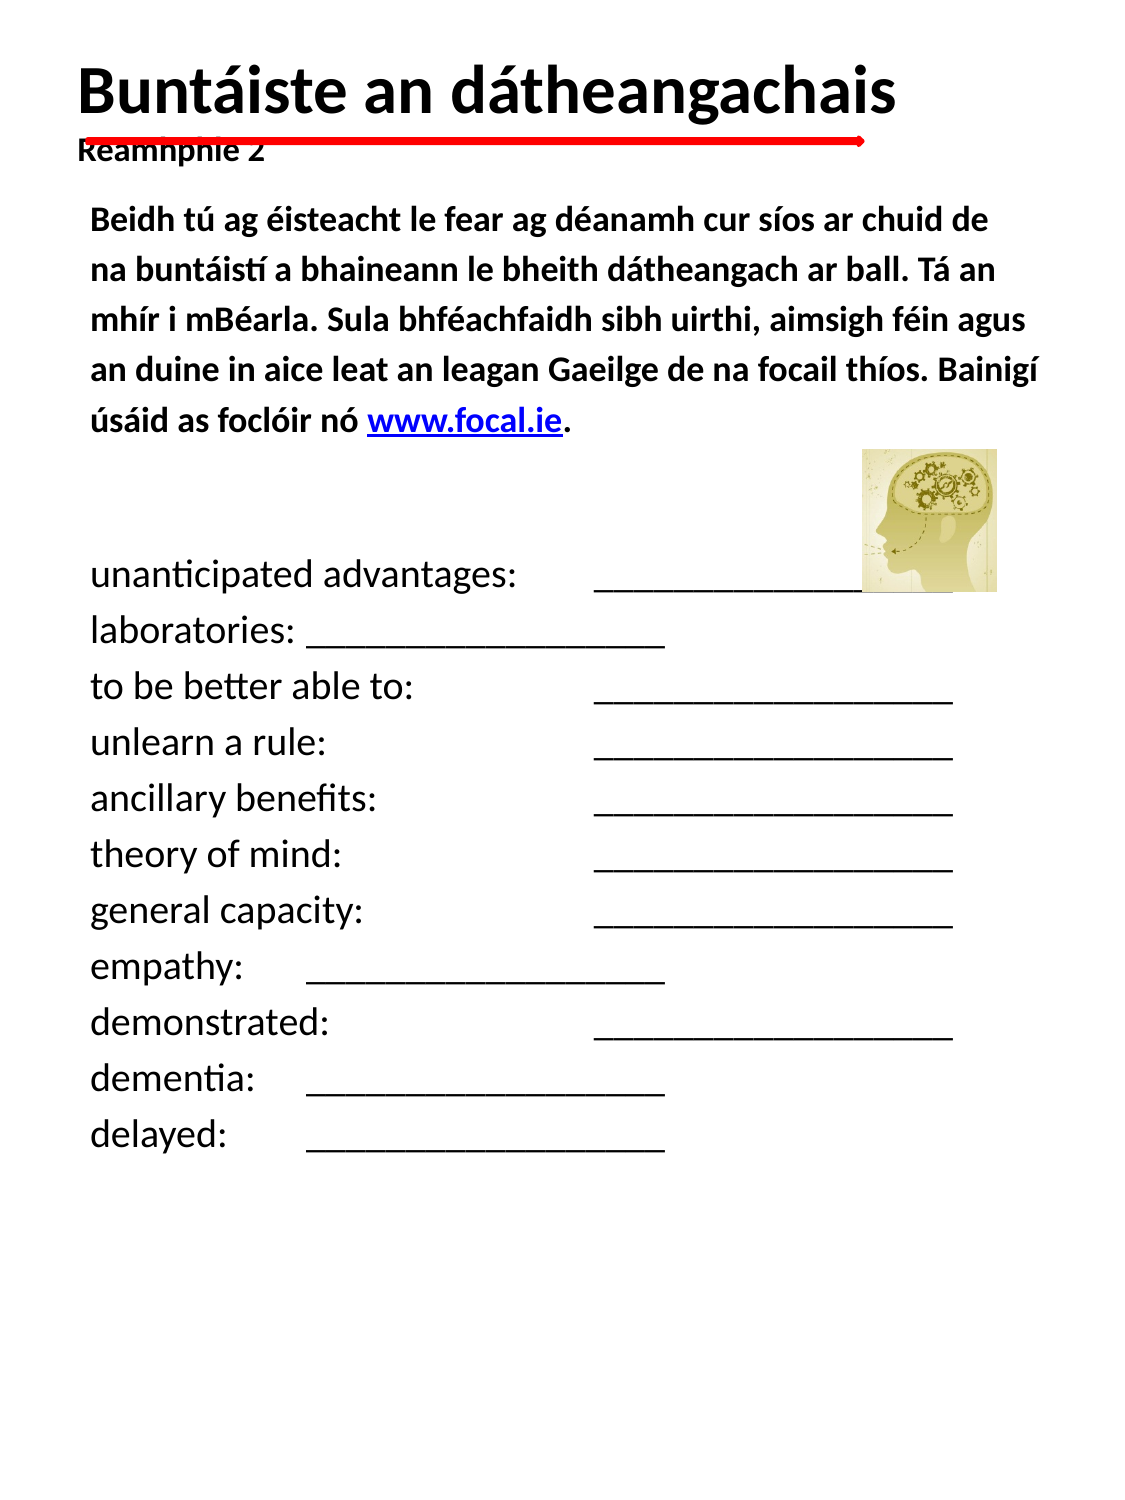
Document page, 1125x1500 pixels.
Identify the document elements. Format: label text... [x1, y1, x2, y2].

list Beidh tú ag éisteacht le fear ag déanamh cur síos ar chuid de na buntáistí a bhaineann le bheith dátheangach ar ball. Tá an mhír i mBéarla. Sula bhféachfaidh sibh uirthi, aimsigh féin agus an duine in aice leat an leagan Gaeilge de na focail thíos. Bainigí úsáid as foclóir nó www.focal.ie. unanticipated advantages: __________________ laboratories: __________________ to be better able to: __________________ unlearn a rule: __________________ ancillary benefits: __________________ theory of mind: __________________ general capacity: __________________ empathy: __________________ demonstrated: __________________ dementia: __________________ delayed: __________________ [75, 187, 1100, 1413]
title Buntáiste an dátheangachais Réamhphlé 2 [62, 36, 1075, 177]
text_box [85, 135, 865, 147]
picture [862, 449, 997, 592]
